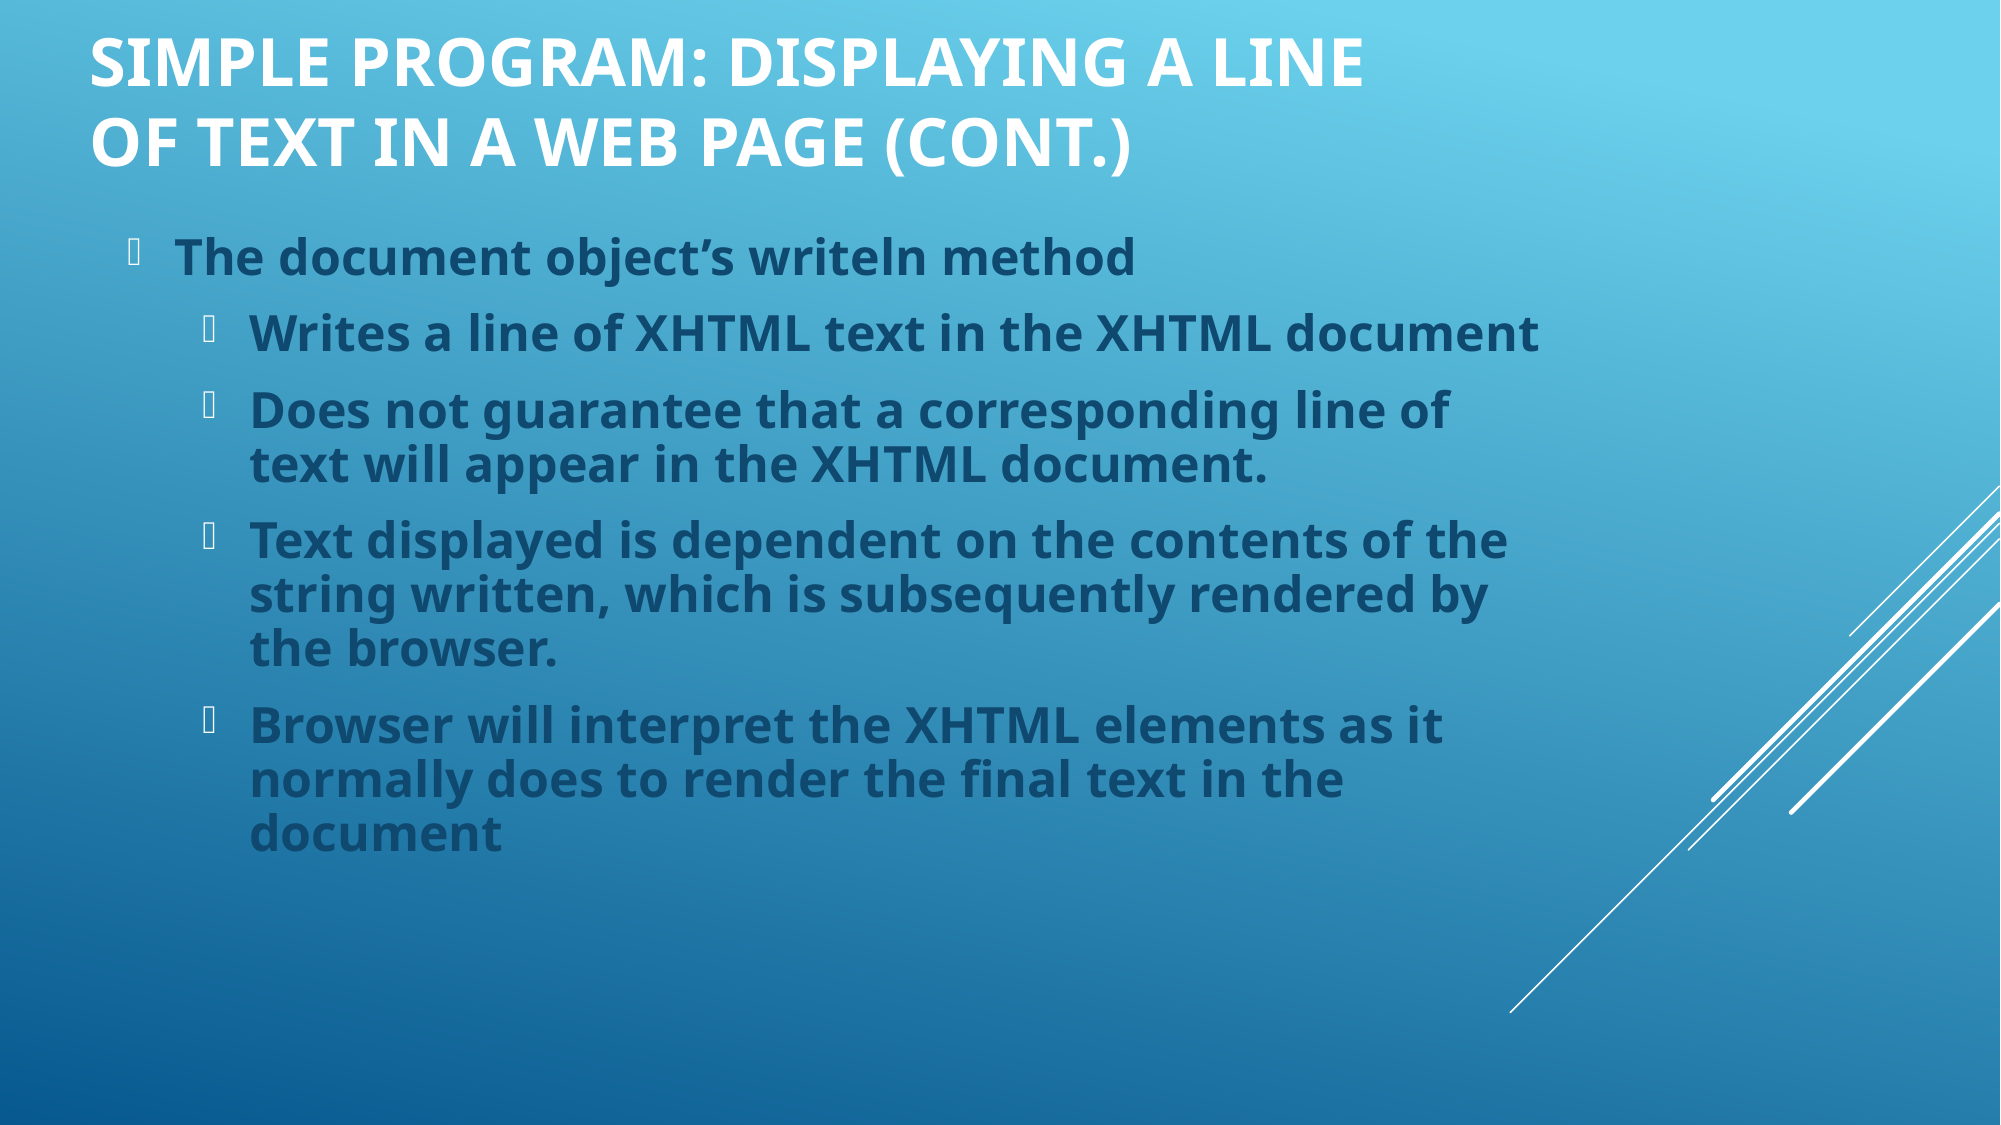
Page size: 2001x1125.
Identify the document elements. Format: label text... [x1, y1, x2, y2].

text_box The document object’s writeln method Writes a line of XHTML text in the XHTML document Does not guarantee that a corresponding line of text will appear in the XHTML document. Text displayed is dependent on the contents of the string written, which is subsequently rendered by the browser. Browser will interpret the XHTML elements as it normally does to render the final text in the document [112, 224, 1561, 968]
text_box Simple Program: Displaying a Line of Text in a Web Page (Cont.) [74, 12, 1425, 200]
